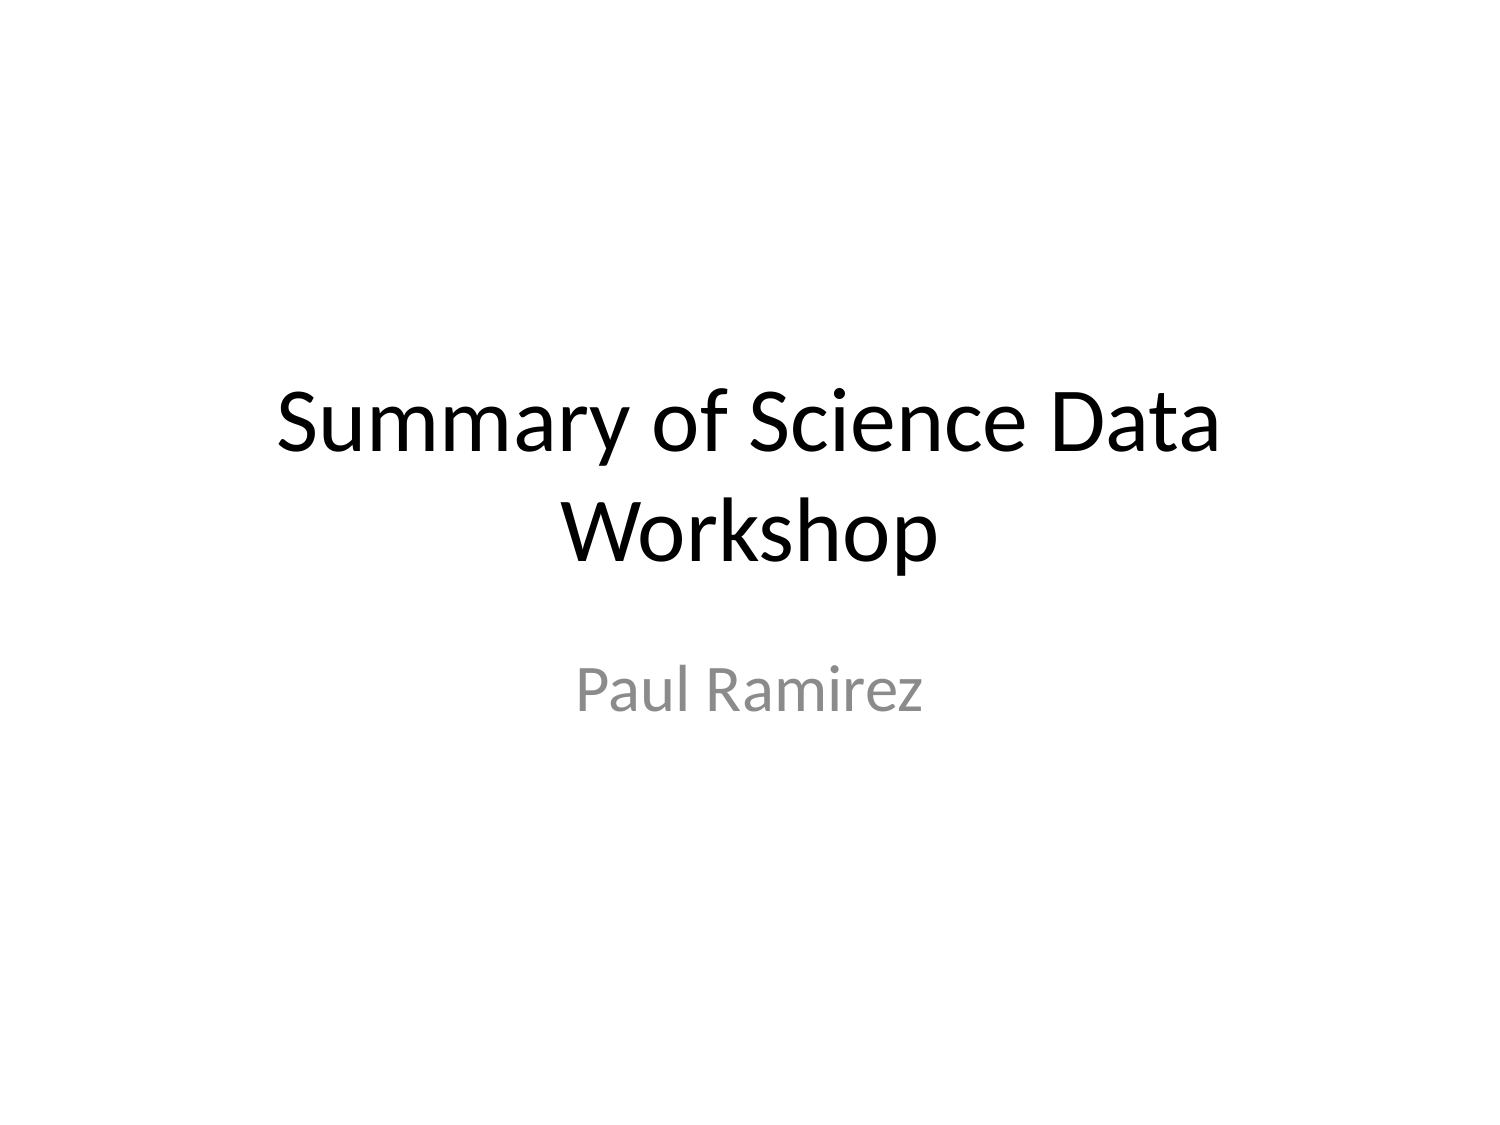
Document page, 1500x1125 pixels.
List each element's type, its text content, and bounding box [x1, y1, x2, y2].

title Summary of Science Data Workshop [112, 349, 1388, 591]
subtitle Paul Ramirez [225, 637, 1275, 925]
